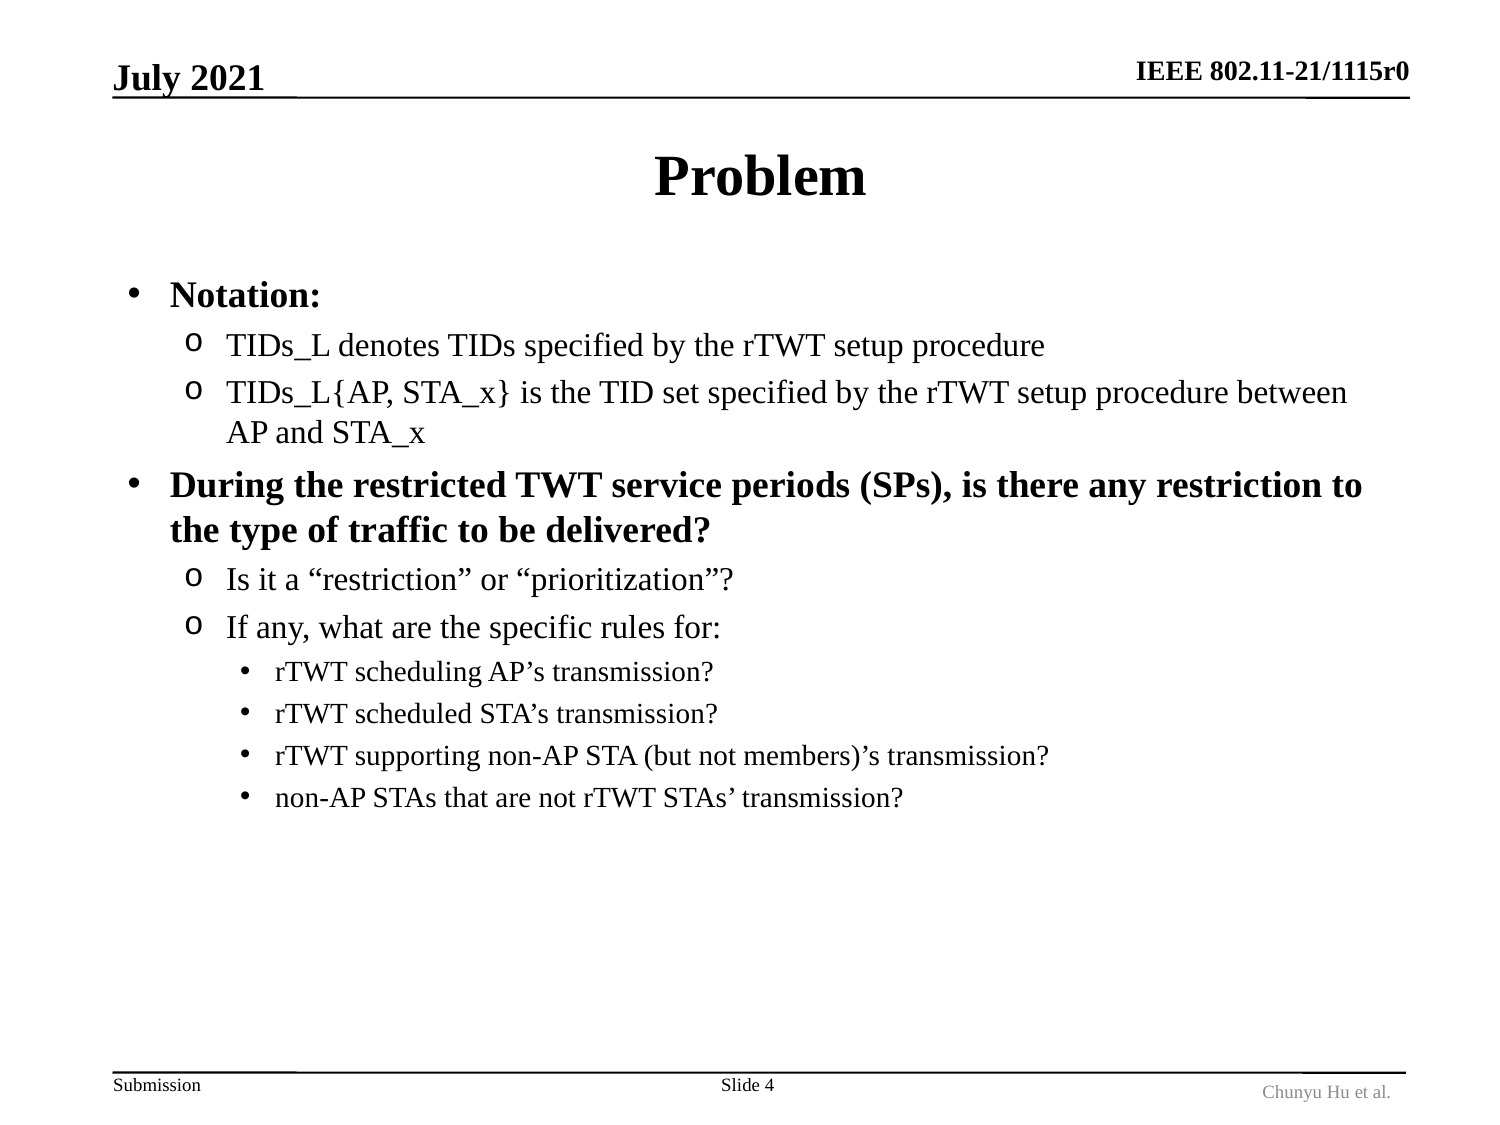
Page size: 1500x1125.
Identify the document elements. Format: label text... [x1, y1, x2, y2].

footer Chunyu Hu et al. [877, 1072, 1407, 1110]
title Problem [112, 97, 1411, 248]
slide_number Slide 4 [702, 1072, 793, 1111]
list Notation: TIDs_L denotes TIDs specified by the rTWT setup procedure TIDs_L{AP, STA_x} is the TID set specified by the rTWT setup procedure between AP and STA_x During the restricted TWT service periods (SPs), is there any restriction to the type of traffic to be delivered? Is it a “restriction” or “prioritization”? If any, what are the specific rules for: rTWT scheduling AP’s transmission? rTWT scheduled STA’s transmission? rTWT supporting non-AP STA (but not members)’s transmission? non-AP STAs that are not rTWT STAs’ transmission? [112, 262, 1411, 1073]
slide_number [112, 52, 563, 90]
